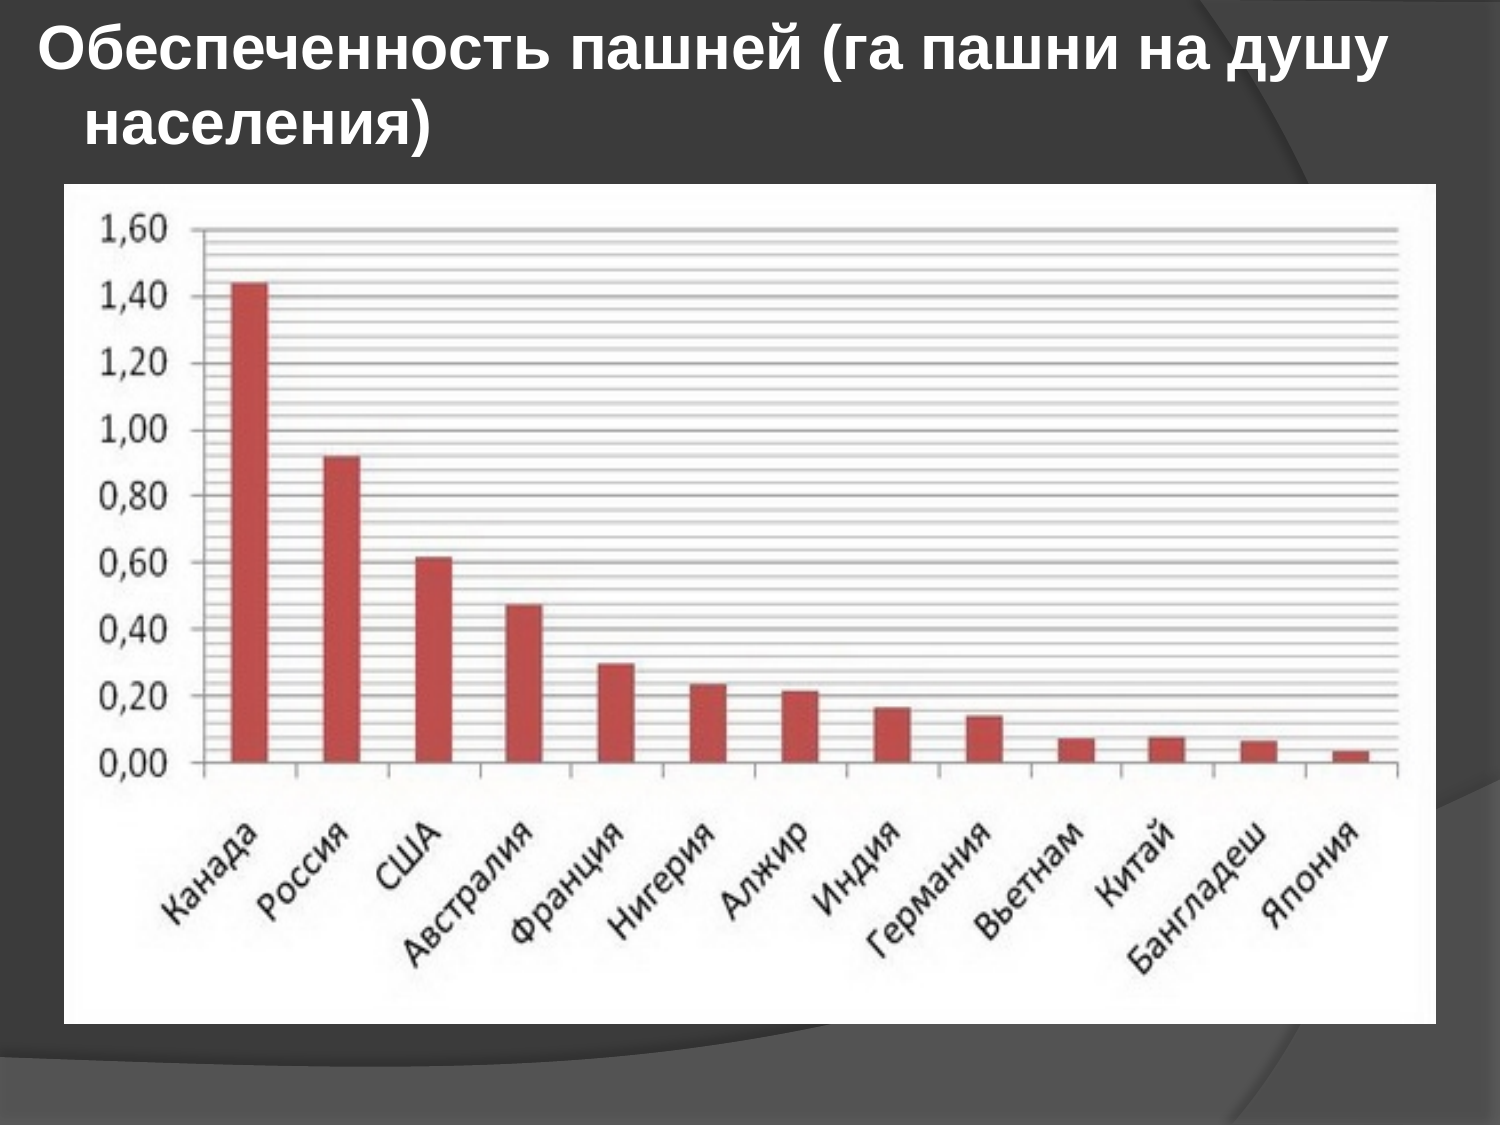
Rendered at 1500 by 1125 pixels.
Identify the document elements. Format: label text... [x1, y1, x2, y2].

picture [64, 184, 1436, 1024]
list Обеспеченность пашней (га пашни на душу населения) [0, 0, 1500, 1125]
